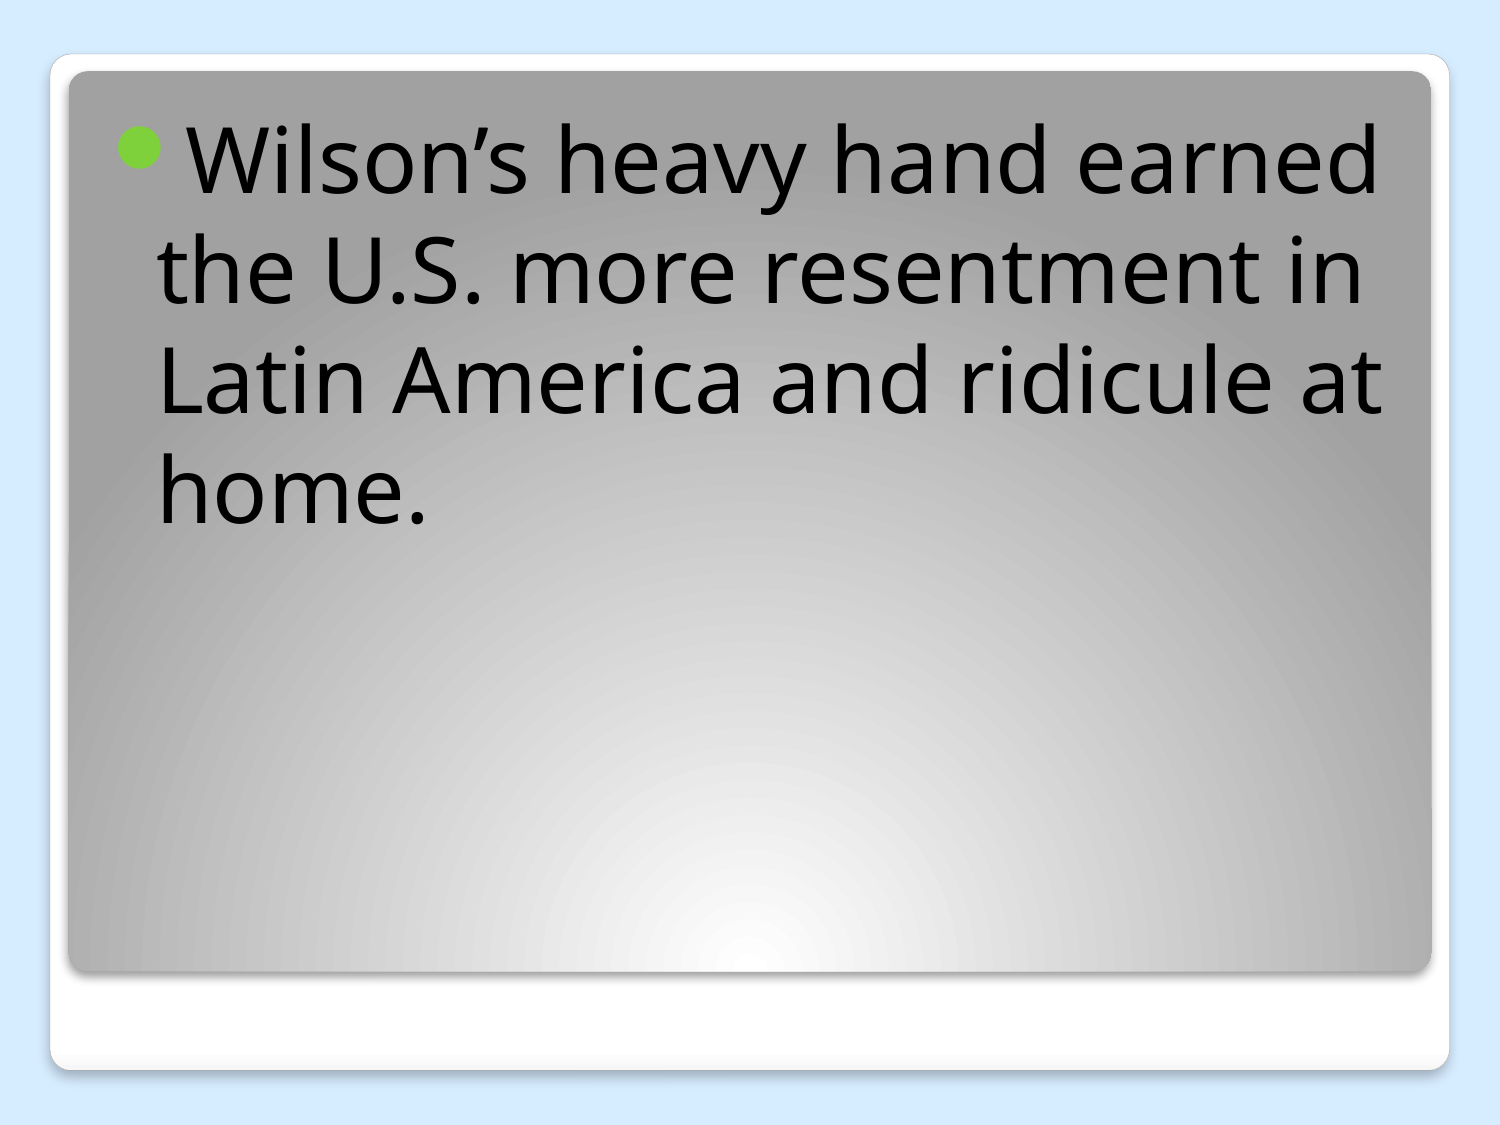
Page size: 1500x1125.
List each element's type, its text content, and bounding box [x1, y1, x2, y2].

list Wilson’s heavy hand earned the U.S. more resentment in Latin America and ridicule at home. [82, 86, 1425, 774]
